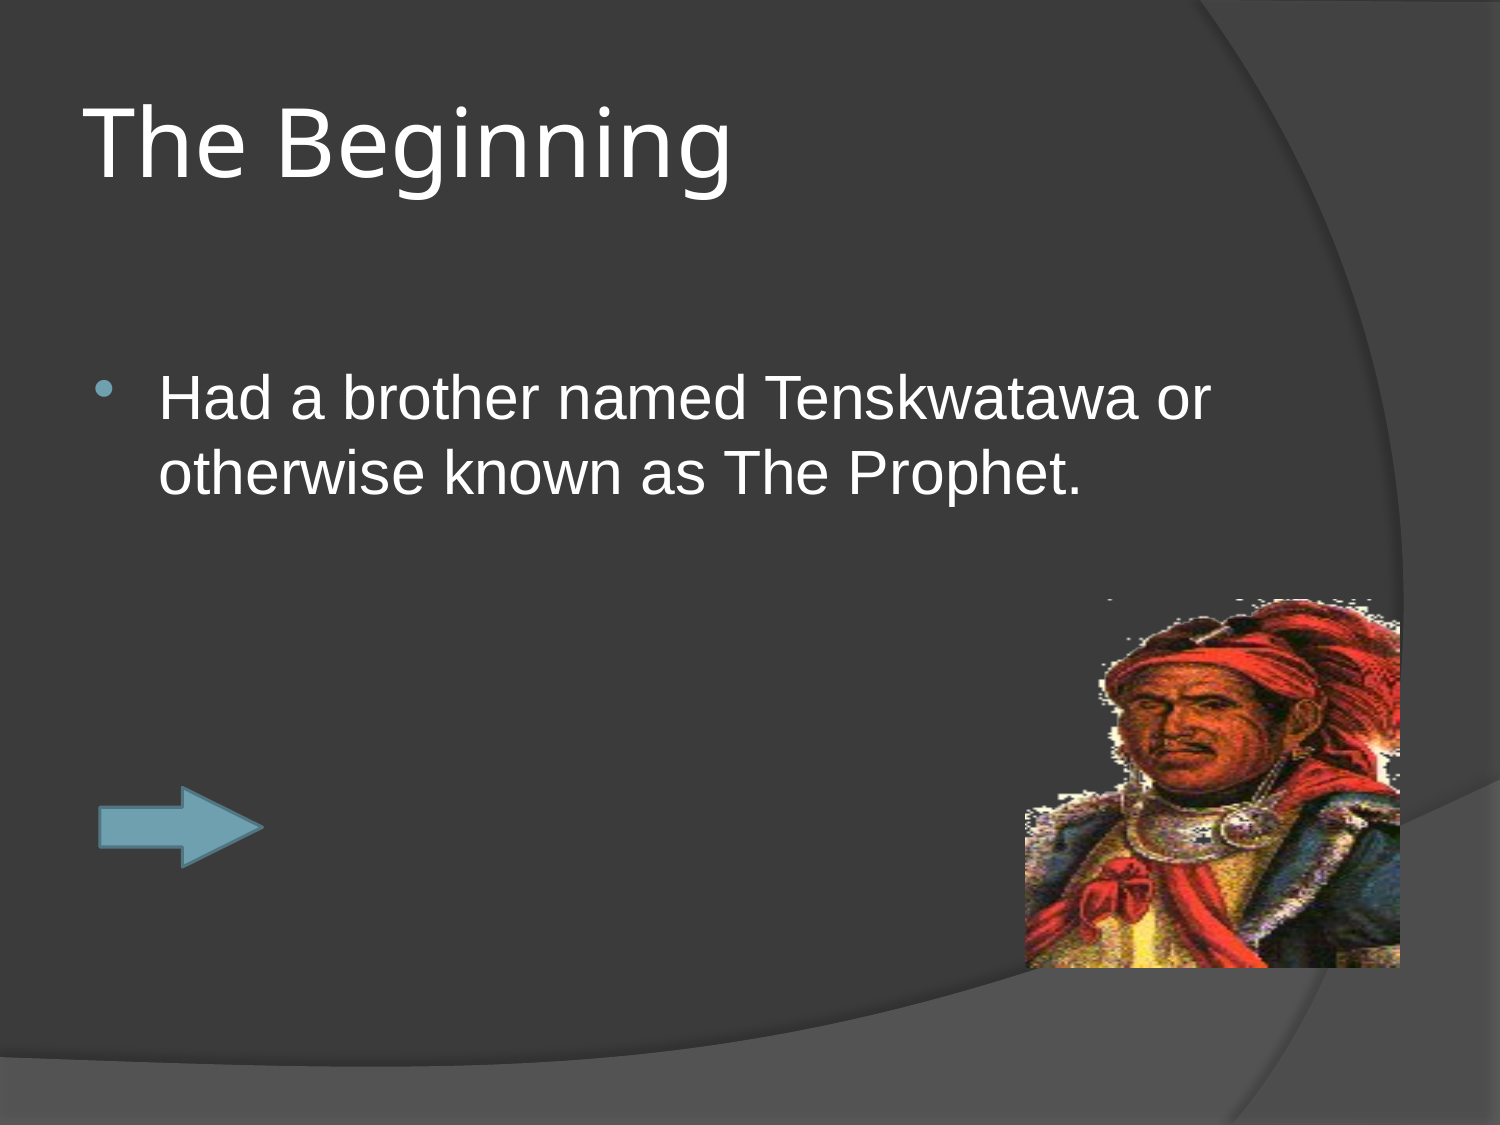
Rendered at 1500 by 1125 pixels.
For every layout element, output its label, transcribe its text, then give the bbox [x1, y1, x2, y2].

list Had a brother named Tenskwatawa or otherwise known as The Prophet. [75, 262, 1300, 1005]
picture [1024, 599, 1401, 968]
title The Beginning [75, 45, 1300, 233]
text_box [98, 786, 265, 869]
